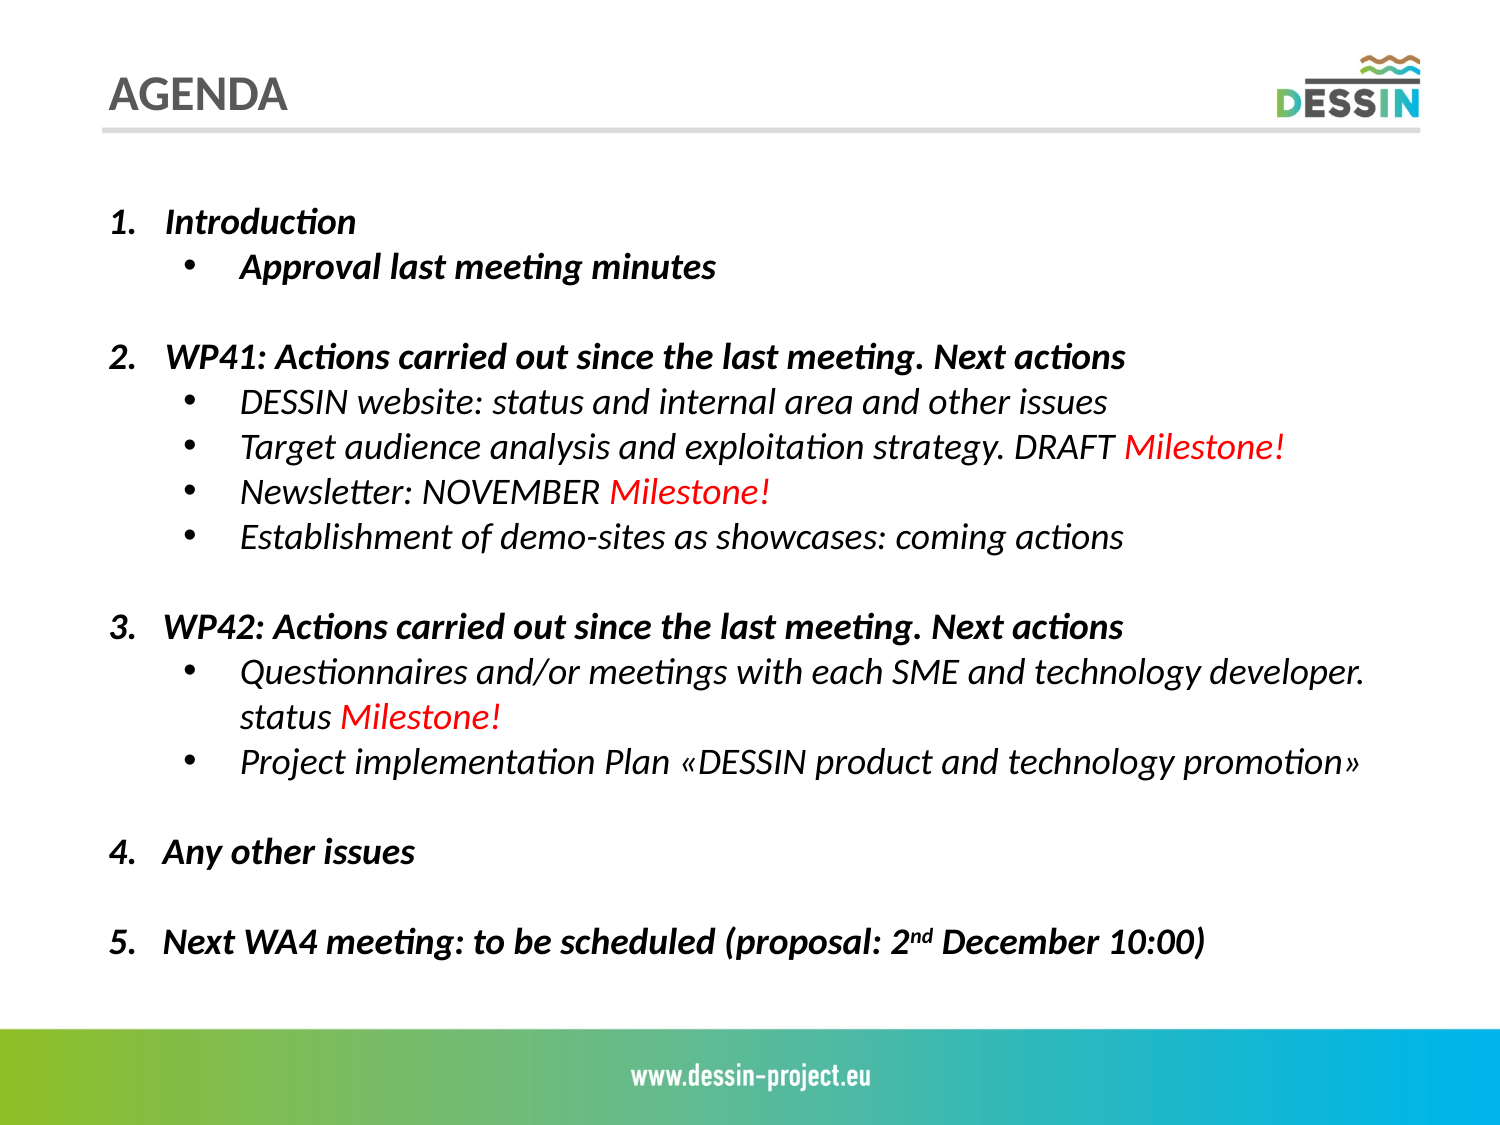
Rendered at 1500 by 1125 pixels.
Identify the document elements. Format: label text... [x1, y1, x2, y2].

text_box AGENDA [93, 53, 926, 128]
picture [0, 0, 1500, 1125]
text_box Introduction Approval last meeting minutes WP41: Actions carried out since the last meeting. Next actions DESSIN website: status and internal area and other issues Target audience analysis and exploitation strategy. DRAFT Milestone! Newsletter: NOVEMBER Milestone! Establishment of demo-sites as showcases: coming actions 3. WP42: Actions carried out since the last meeting. Next actions Questionnaires and/or meetings with each SME and technology developer. status Milestone! Project implementation Plan «DESSIN product and technology promotion» 4. Any other issues 5. Next WA4 meeting: to be scheduled (proposal: 2nd December 10:00) [93, 190, 1400, 1020]
